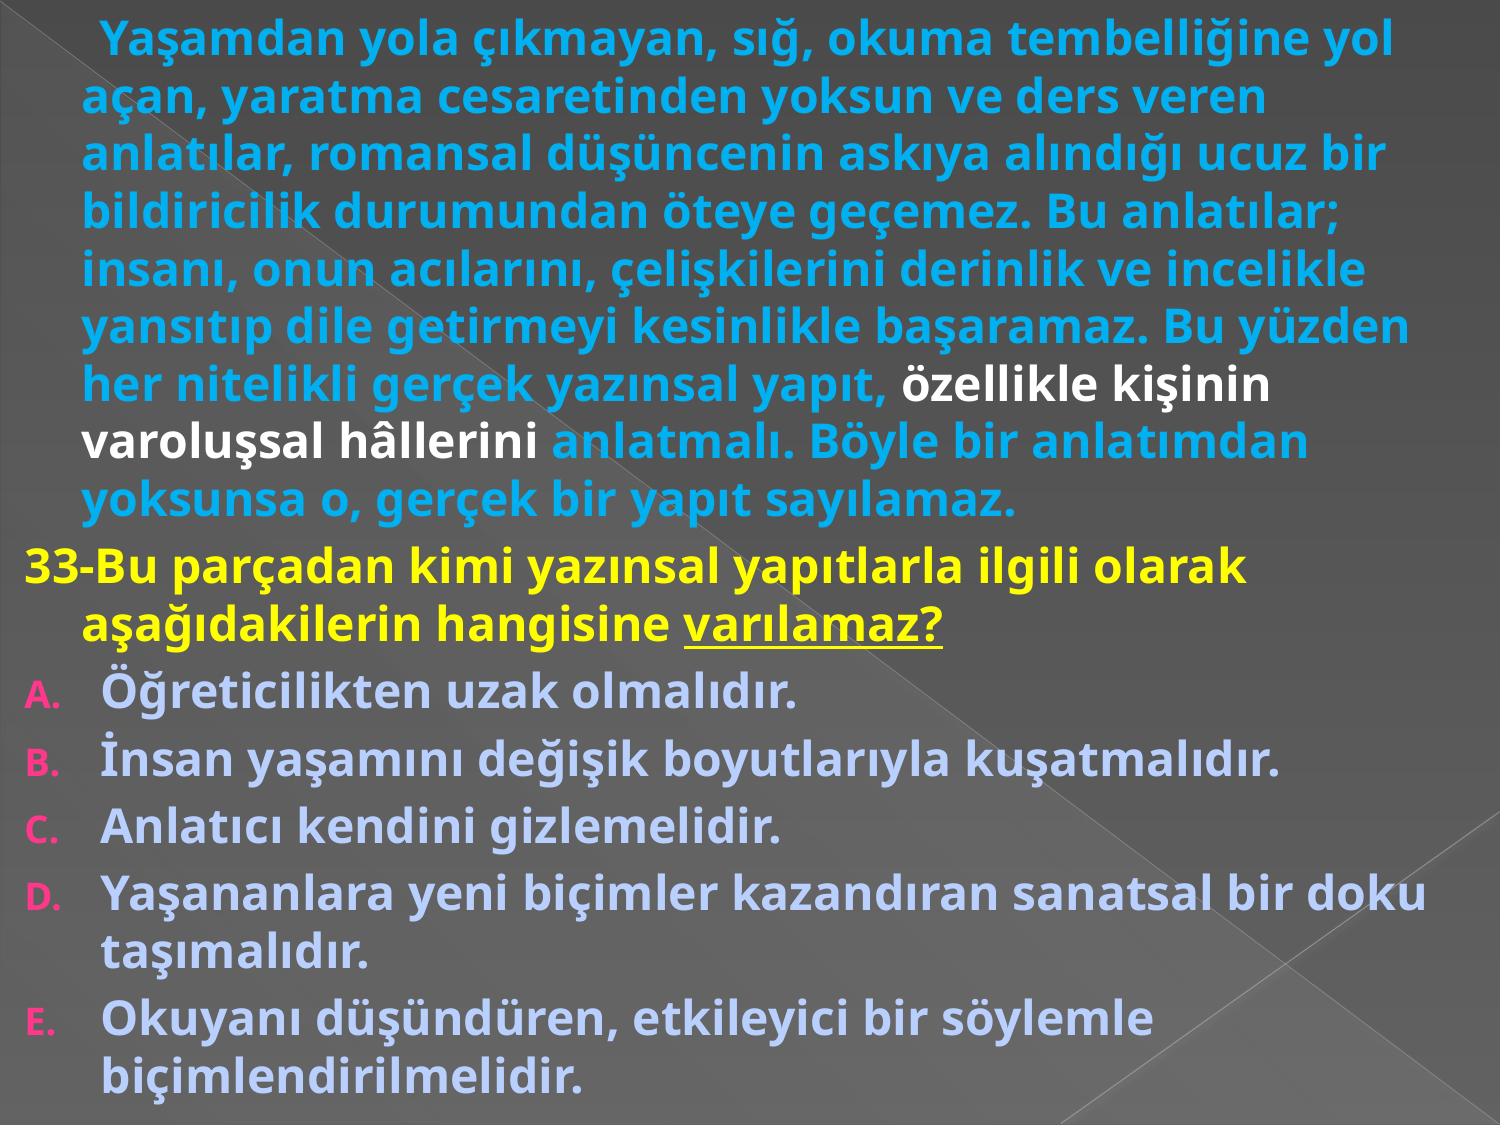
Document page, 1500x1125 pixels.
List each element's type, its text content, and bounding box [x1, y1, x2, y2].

list Yaşamdan yola çıkmayan, sığ, okuma tembelliğine yol açan, yaratma cesaretinden yoksun ve ders veren anlatılar, romansal düşüncenin askıya alındığı ucuz bir bildiricilik durumundan öteye geçemez. Bu anlatılar; insanı, onun acılarını, çelişkilerini derinlik ve incelikle yansıtıp dile getirmeyi kesinlikle başaramaz. Bu yüzden her nitelikli gerçek yazınsal yapıt, özellikle kişinin varoluşsal hâllerini anlatmalı. Böyle bir anlatımdan yoksunsa o, gerçek bir yapıt sayılamaz. 33-Bu parçadan kimi yazınsal yapıtlarla ilgili olarak aşağıdakilerin hangisine varılamaz? Öğreticilikten uzak olmalıdır. İnsan yaşamını değişik boyutlarıyla kuşatmalıdır. Anlatıcı kendini gizlemelidir. Yaşananlara yeni biçimler kazandıran sanatsal bir doku taşımalıdır. Okuyanı düşündüren, etkileyici bir söylemle biçimlendirilmelidir. [0, 0, 1500, 1125]
